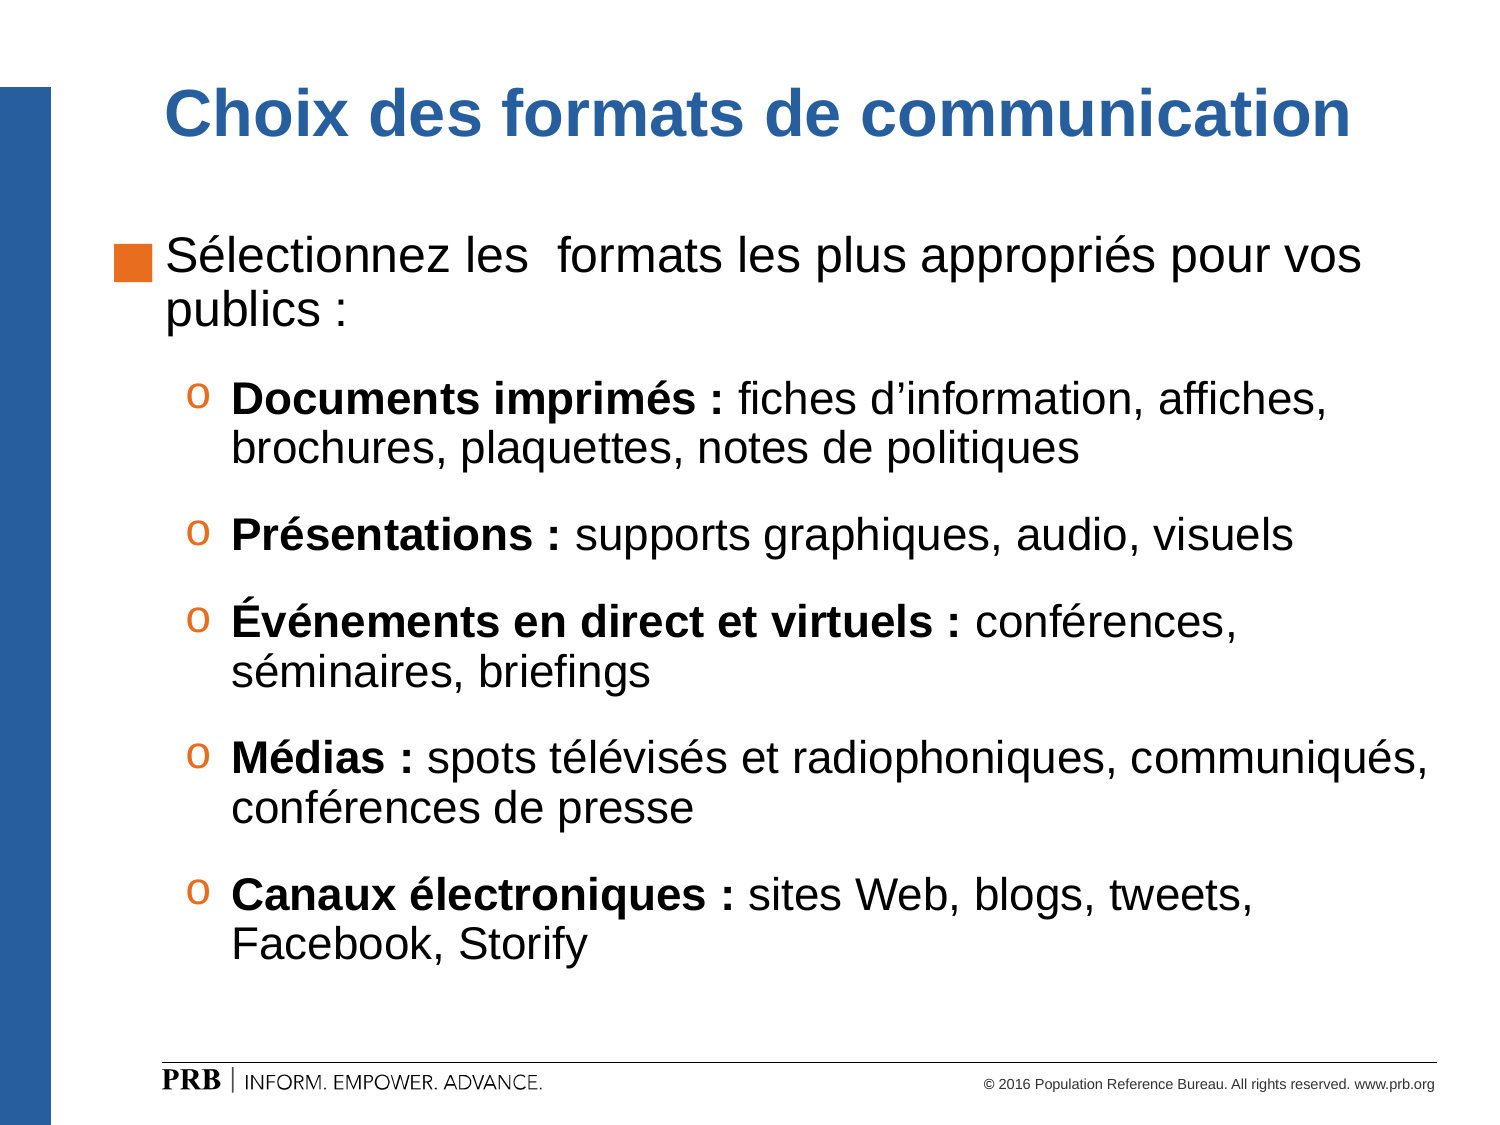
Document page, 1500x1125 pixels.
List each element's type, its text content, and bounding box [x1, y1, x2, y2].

picture [162, 1067, 542, 1093]
title Choix des formats de communication [150, 62, 1372, 178]
list Sélectionnez les formats les plus appropriés pour vos publics : Documents imprimés : fiches d’information, affiches, brochures, plaquettes, notes de politiques Présentations : supports graphiques, audio, visuels Événements en direct et virtuels : conférences, séminaires, briefings Médias : spots télévisés et radiophoniques, communiqués, conférences de presse Canaux électroniques : sites Web, blogs, tweets, Facebook, Storify [94, 221, 1478, 997]
